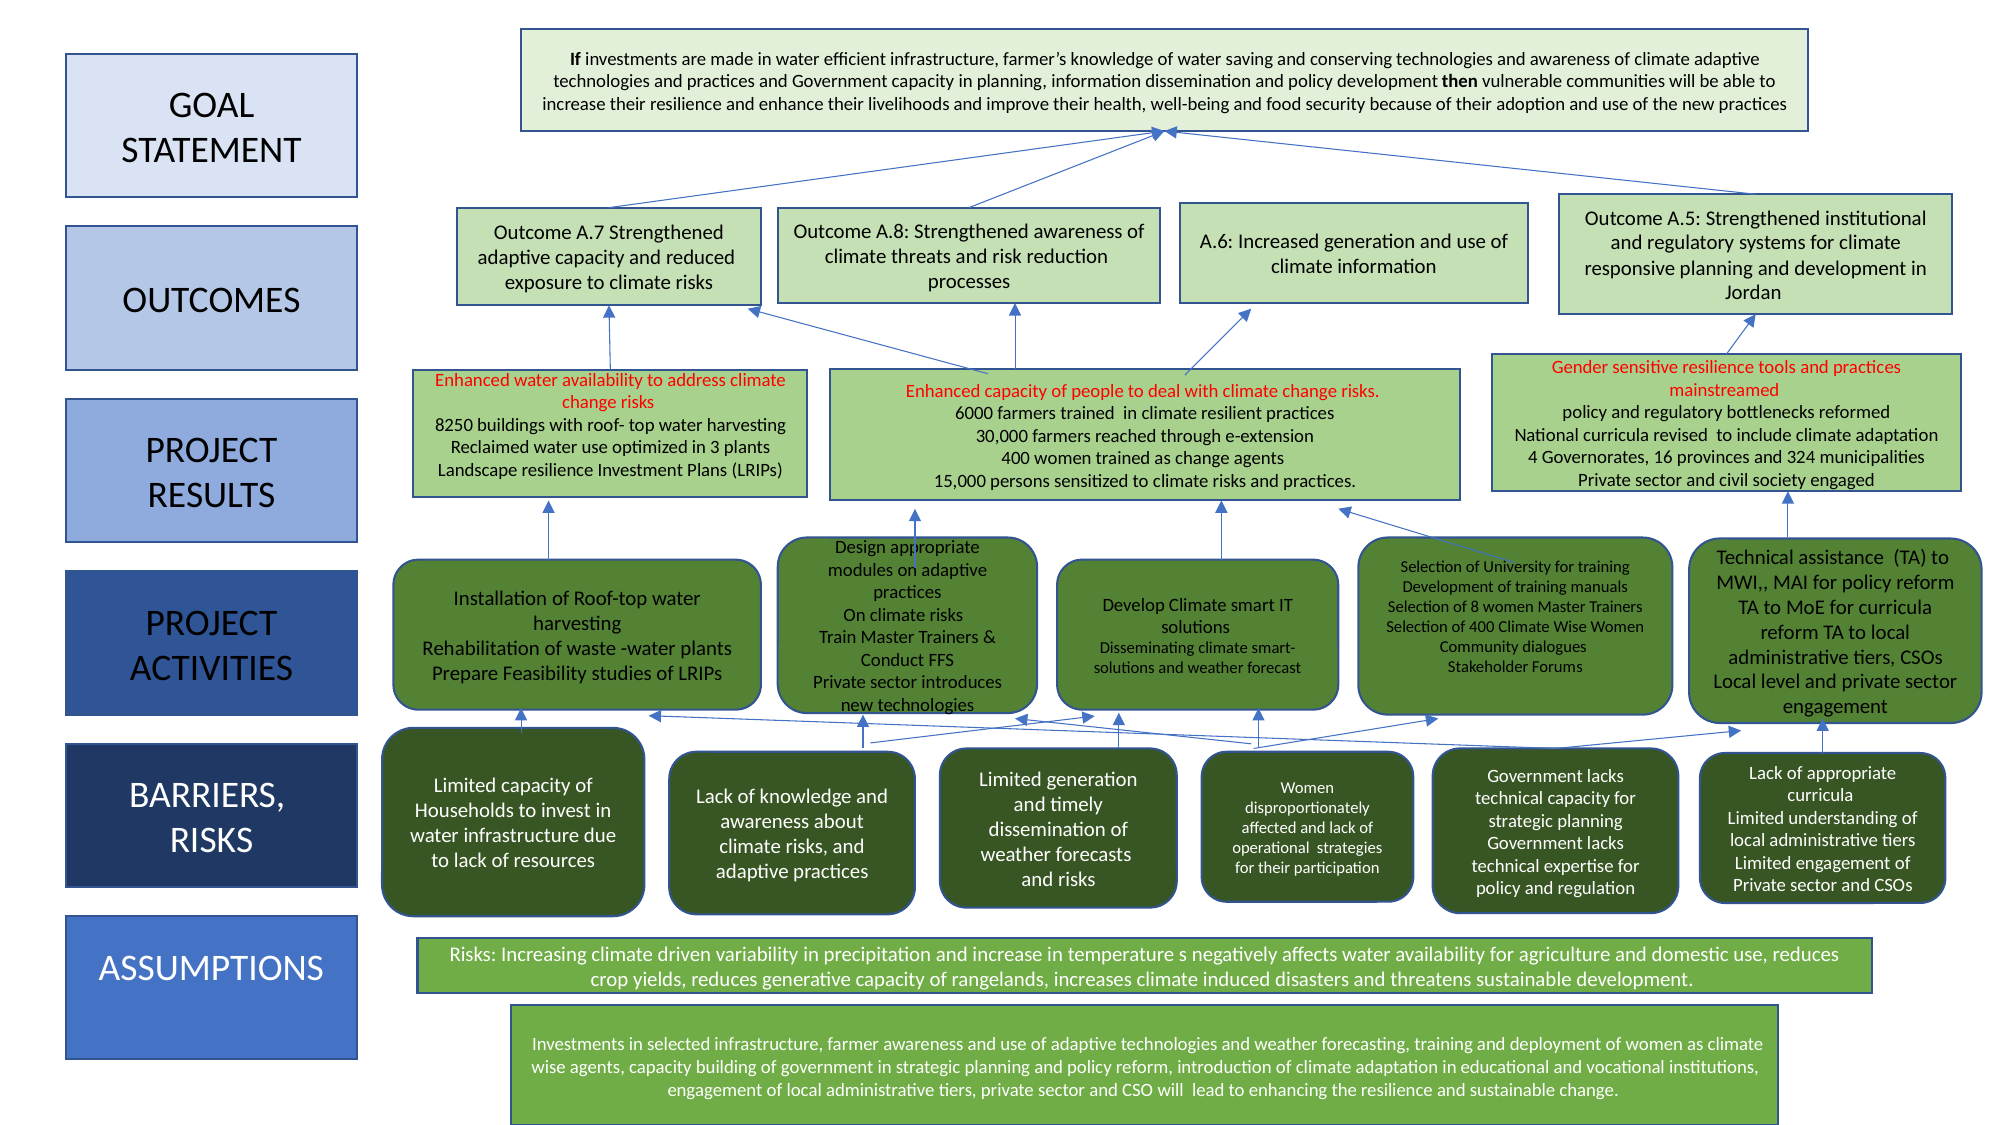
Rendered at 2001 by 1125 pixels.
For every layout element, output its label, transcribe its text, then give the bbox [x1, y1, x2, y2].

text_box PROJECT RESULTS [65, 398, 358, 543]
text_box Risks: Increasing climate driven variability in precipitation and increase in temperature s negatively affects water availability for agriculture and domestic use, reduces crop yields, reduces generative capacity of rangelands, increases climate induced disasters and threatens sustainable development. [416, 937, 1873, 994]
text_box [1164, 131, 1756, 195]
text_box ASSUMPTIONS [65, 915, 358, 1060]
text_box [1556, 730, 1742, 749]
text_box If investments are made in water efficient infrastructure, farmer’s knowledge of water saving and conserving technologies and awareness of climate adaptive technologies and practices and Government capacity in planning, information dissemination and policy development then vulnerable communities will be able to increase their resilience and enhance their livelihoods and improve their health, well-being and food security because of their adoption and use of the new practices [520, 28, 1809, 132]
text_box Limited generation and timely dissemination of weather forecasts and risks [938, 749, 1178, 909]
text_box Investments in selected infrastructure, farmer awareness and use of adaptive technologies and weather forecasting, training and deployment of women as climate wise agents, capacity building of government in strategic planning and policy reform, introduction of climate adaptation in educational and vocational institutions, engagement of local administrative tiers, private sector and CSO will lead to enhancing the resilience and sustainable change. [510, 1004, 1779, 1125]
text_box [968, 131, 1165, 208]
text_box Limited capacity of Households to invest in water infrastructure due to lack of resources [380, 726, 646, 918]
text_box A.6: Increased generation and use of climate information [1179, 202, 1529, 304]
text_box PROJECT ACTIVITIES [65, 570, 358, 716]
text_box Selection of University for training Development of training manuals Selection of 8 women Master Trainers Selection of 400 Climate Wise Women Community dialogues Stakeholder Forums [1357, 536, 1674, 716]
text_box Installation of Roof-top water harvesting Rehabilitation of waste -water plants Prepare Feasibility studies of LRIPs [392, 558, 762, 711]
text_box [648, 715, 1556, 749]
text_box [1726, 314, 1756, 355]
text_box Women disproportionately affected and lack of operational strategies for their participation [1200, 750, 1415, 903]
text_box GOAL STATEMENT [65, 53, 358, 198]
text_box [1184, 308, 1252, 376]
text_box Government lacks technical capacity for strategic planning Government lacks technical expertise for policy and regulation [1431, 749, 1680, 915]
text_box Design appropriate modules on adaptive practices On climate risks Train Master Trainers & Conduct FFS Private sector introduces new technologies [776, 536, 1039, 715]
text_box Enhanced water availability to address climate change risks 8250 buildings with roof- top water harvesting Reclaimed water use optimized in 3 plants Landscape resilience Investment Plans (LRIPs) [412, 369, 808, 498]
text_box Outcome A.5: Strengthened institutional and regulatory systems for climate responsive planning and development in Jordan [1558, 193, 1953, 315]
text_box Gender sensitive resilience tools and practices mainstreamed policy and regulatory bottlenecks reformed National curricula revised to include climate adaptation 4 Governorates, 16 provinces and 324 municipalities Private sector and civil society engaged [1491, 353, 1962, 492]
text_box Lack of appropriate curricula Limited understanding of local administrative tiers Limited engagement of Private sector and CSOs [1698, 751, 1947, 905]
text_box Develop Climate smart IT solutions Disseminating climate smart-solutions and weather forecast [1056, 558, 1340, 711]
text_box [609, 131, 968, 208]
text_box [1338, 508, 1515, 563]
text_box Outcome A.8: Strengthened awareness of climate threats and risk reduction processes [777, 208, 1161, 304]
text_box OUTCOMES [65, 225, 358, 371]
text_box Lack of knowledge and awareness about climate risks, and adaptive practices [668, 750, 916, 916]
text_box Enhanced capacity of people to deal with climate change risks. 6000 farmers trained in climate resilient practices 30,000 farmers reached through e-extension 400 women trained as change agents 15,000 persons sensitized to climate risks and practices. [829, 368, 1461, 501]
text_box Technical assistance (TA) to MWI,, MAI for policy reform TA to MoE for curricula reform TA to local administrative tiers, CSOs Local level and private sector engagement [1688, 537, 1983, 725]
text_box Outcome A.7 Strengthened adaptive capacity and reduced exposure to climate risks [456, 207, 762, 306]
text_box BARRIERS, RISKS [65, 743, 358, 888]
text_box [747, 308, 989, 374]
